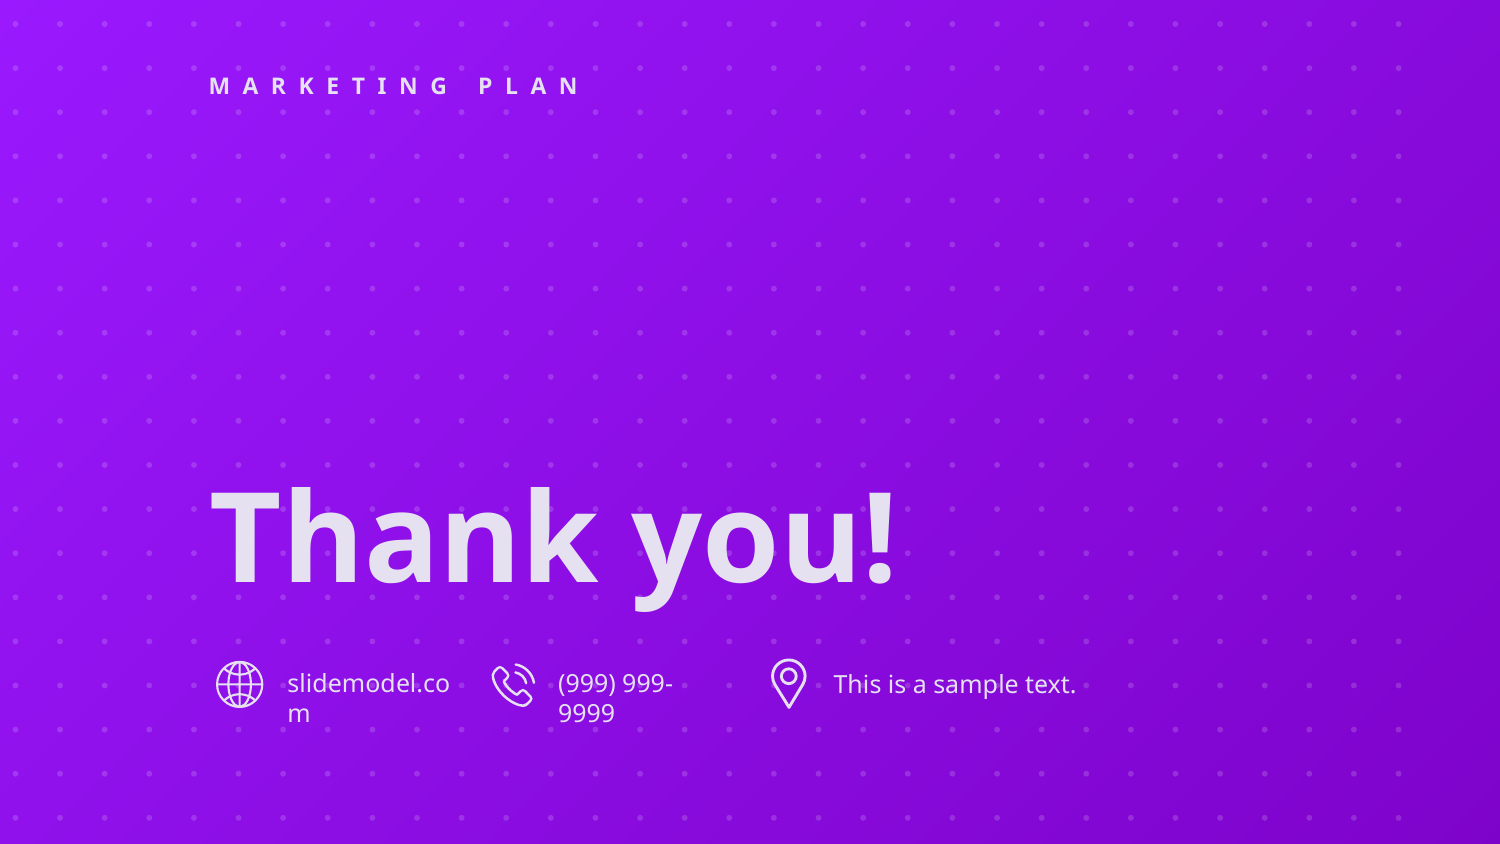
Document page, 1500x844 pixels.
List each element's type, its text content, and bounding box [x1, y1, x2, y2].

text_box (999) 999-9999 [558, 668, 727, 728]
text_box slidemodel.com [287, 668, 472, 728]
text_box [216, 660, 264, 709]
text_box This is a sample text. [833, 668, 1138, 699]
text_box Thank you! [209, 457, 985, 608]
text_box MARKETING PLAN [208, 71, 598, 100]
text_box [491, 662, 536, 708]
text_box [770, 658, 807, 710]
